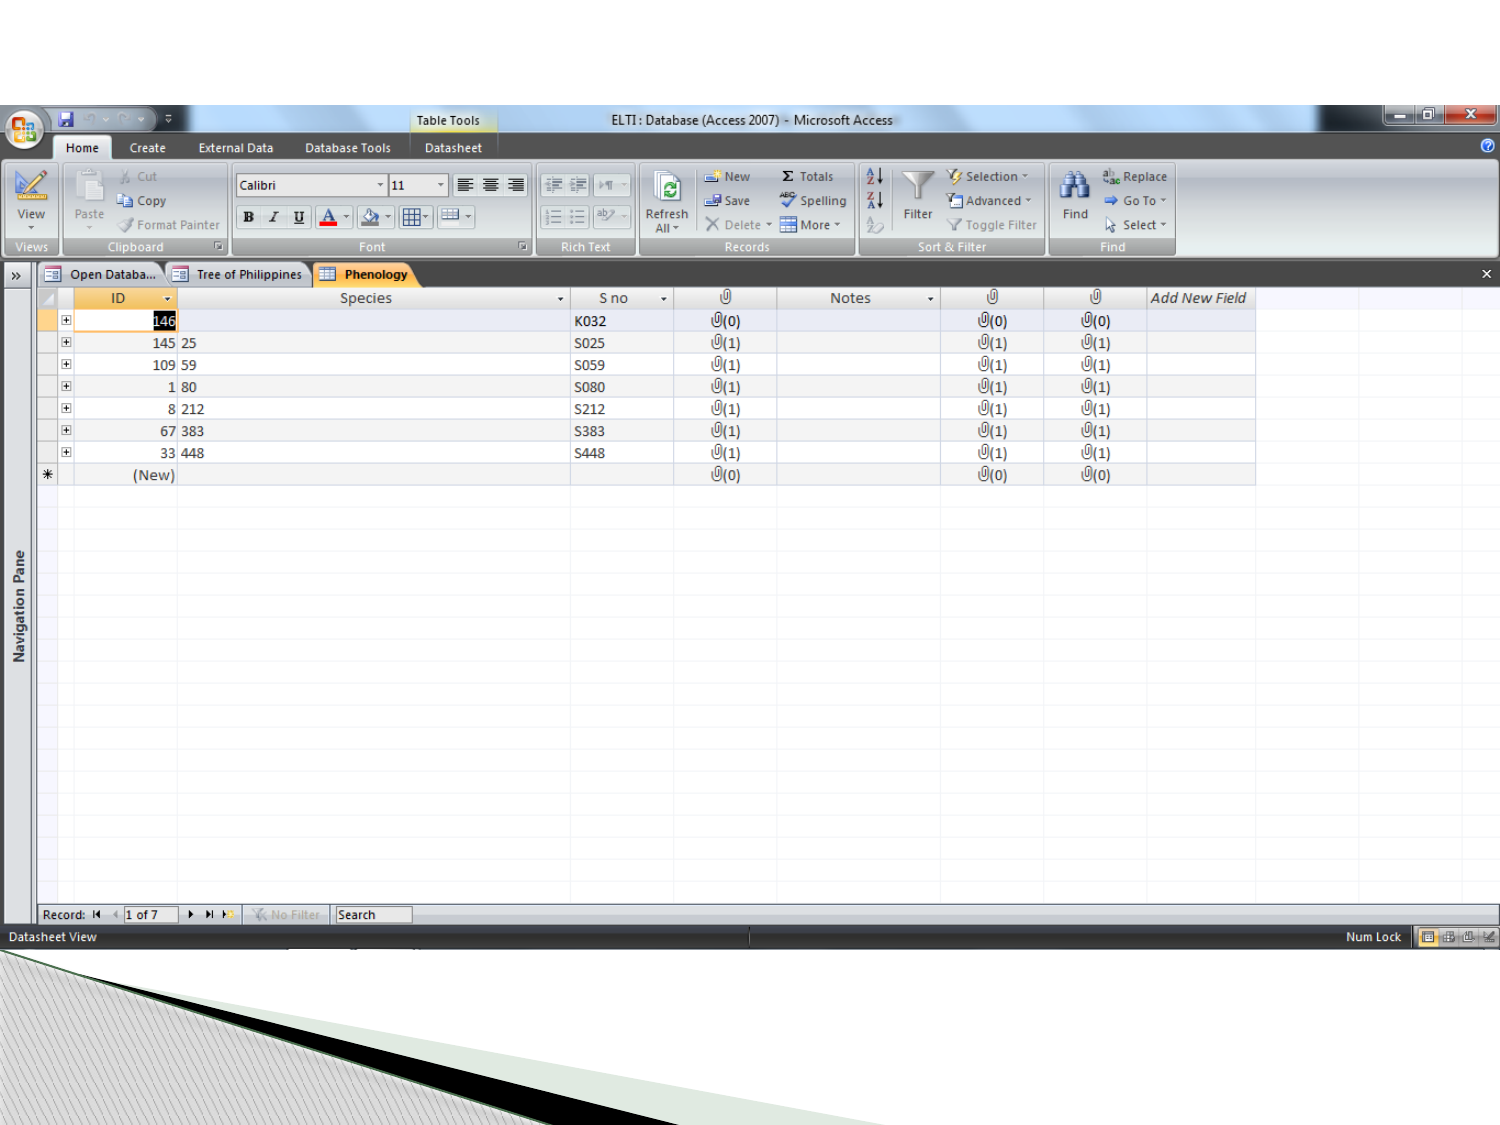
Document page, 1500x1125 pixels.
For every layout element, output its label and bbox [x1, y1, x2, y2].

picture [0, 105, 1500, 950]
